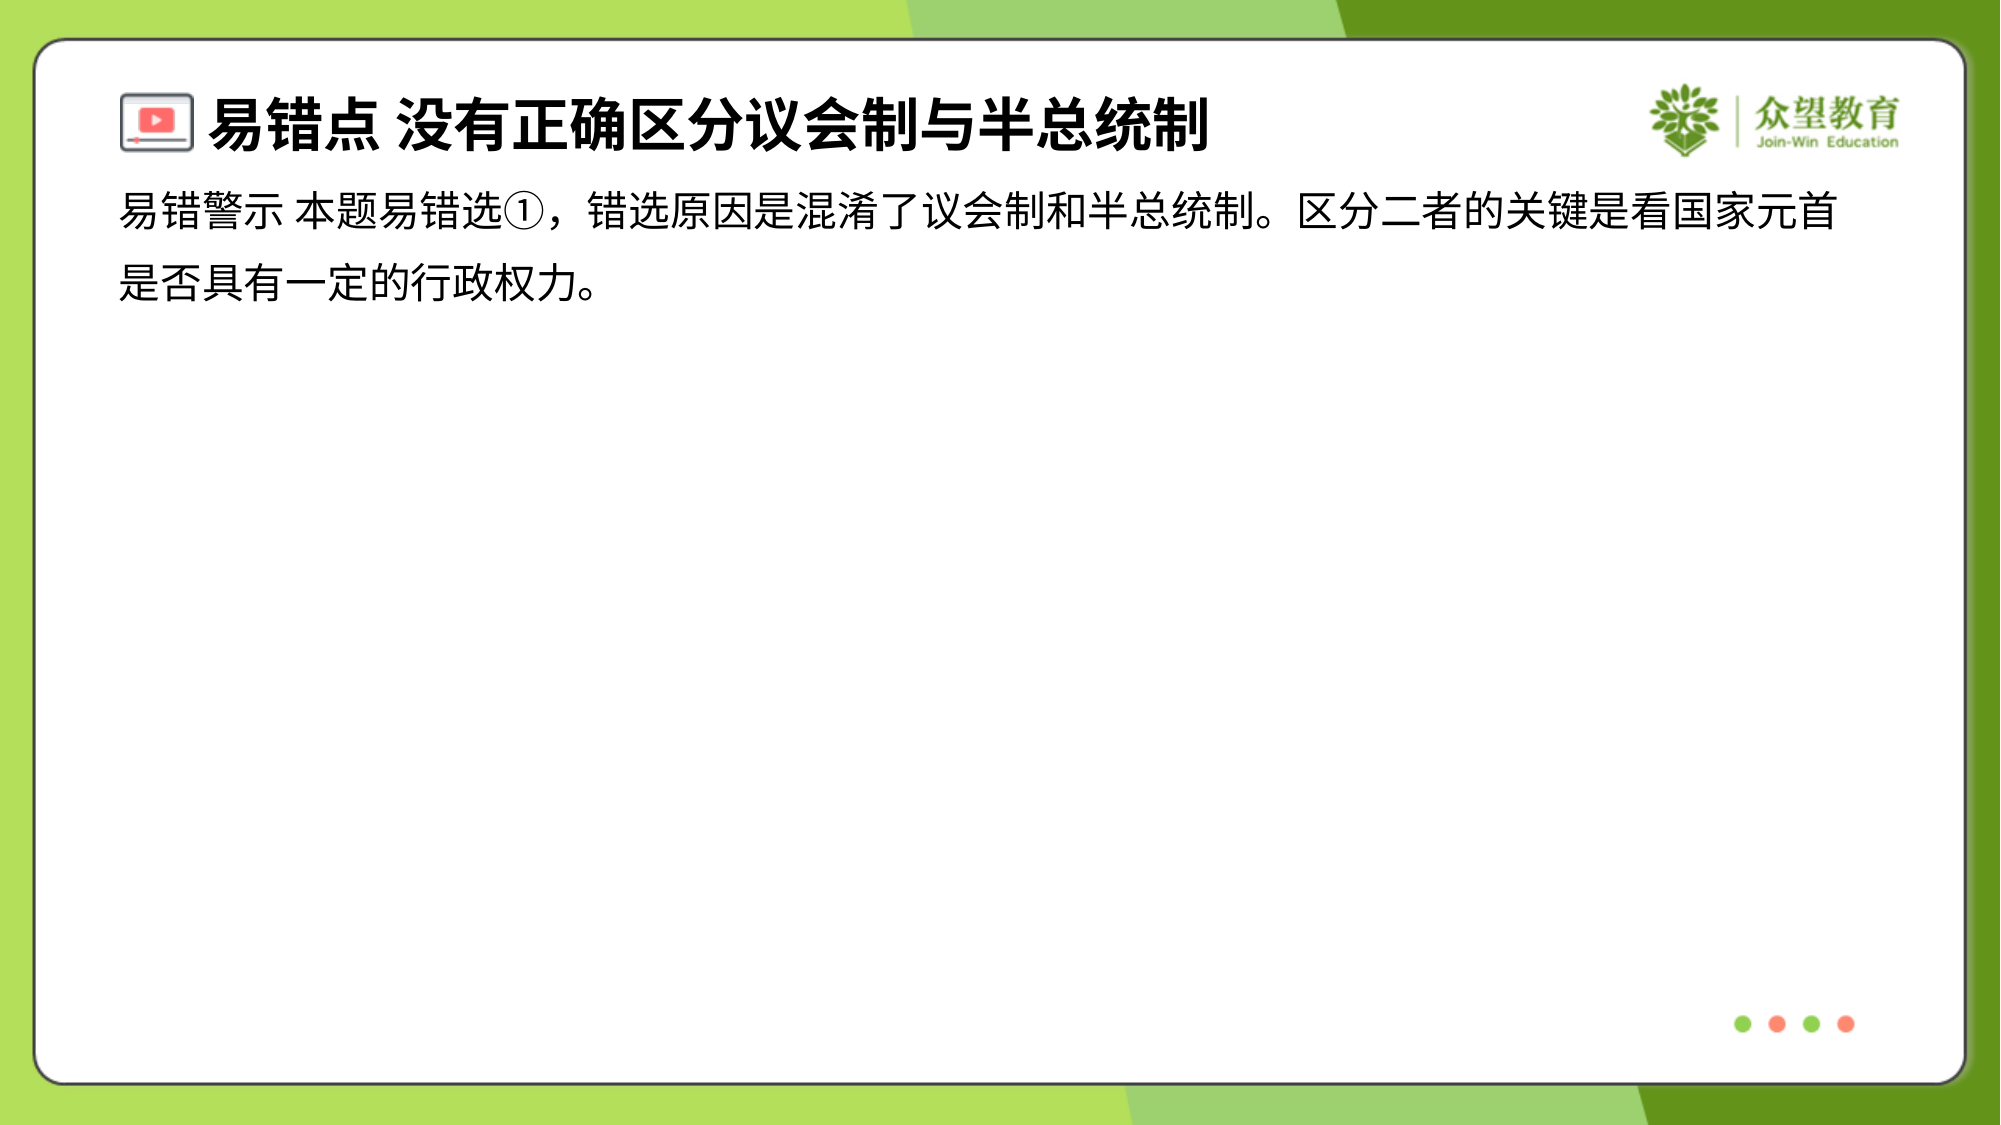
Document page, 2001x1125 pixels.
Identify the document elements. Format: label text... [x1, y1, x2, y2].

text_box 易错警示 本题易错选①，错选原因是混淆了议会制和半总统制。区分二者的关键是看国家元首 是否具有一定的行政权力。 [118, 159, 1883, 300]
picture [0, 0, 2000, 1125]
